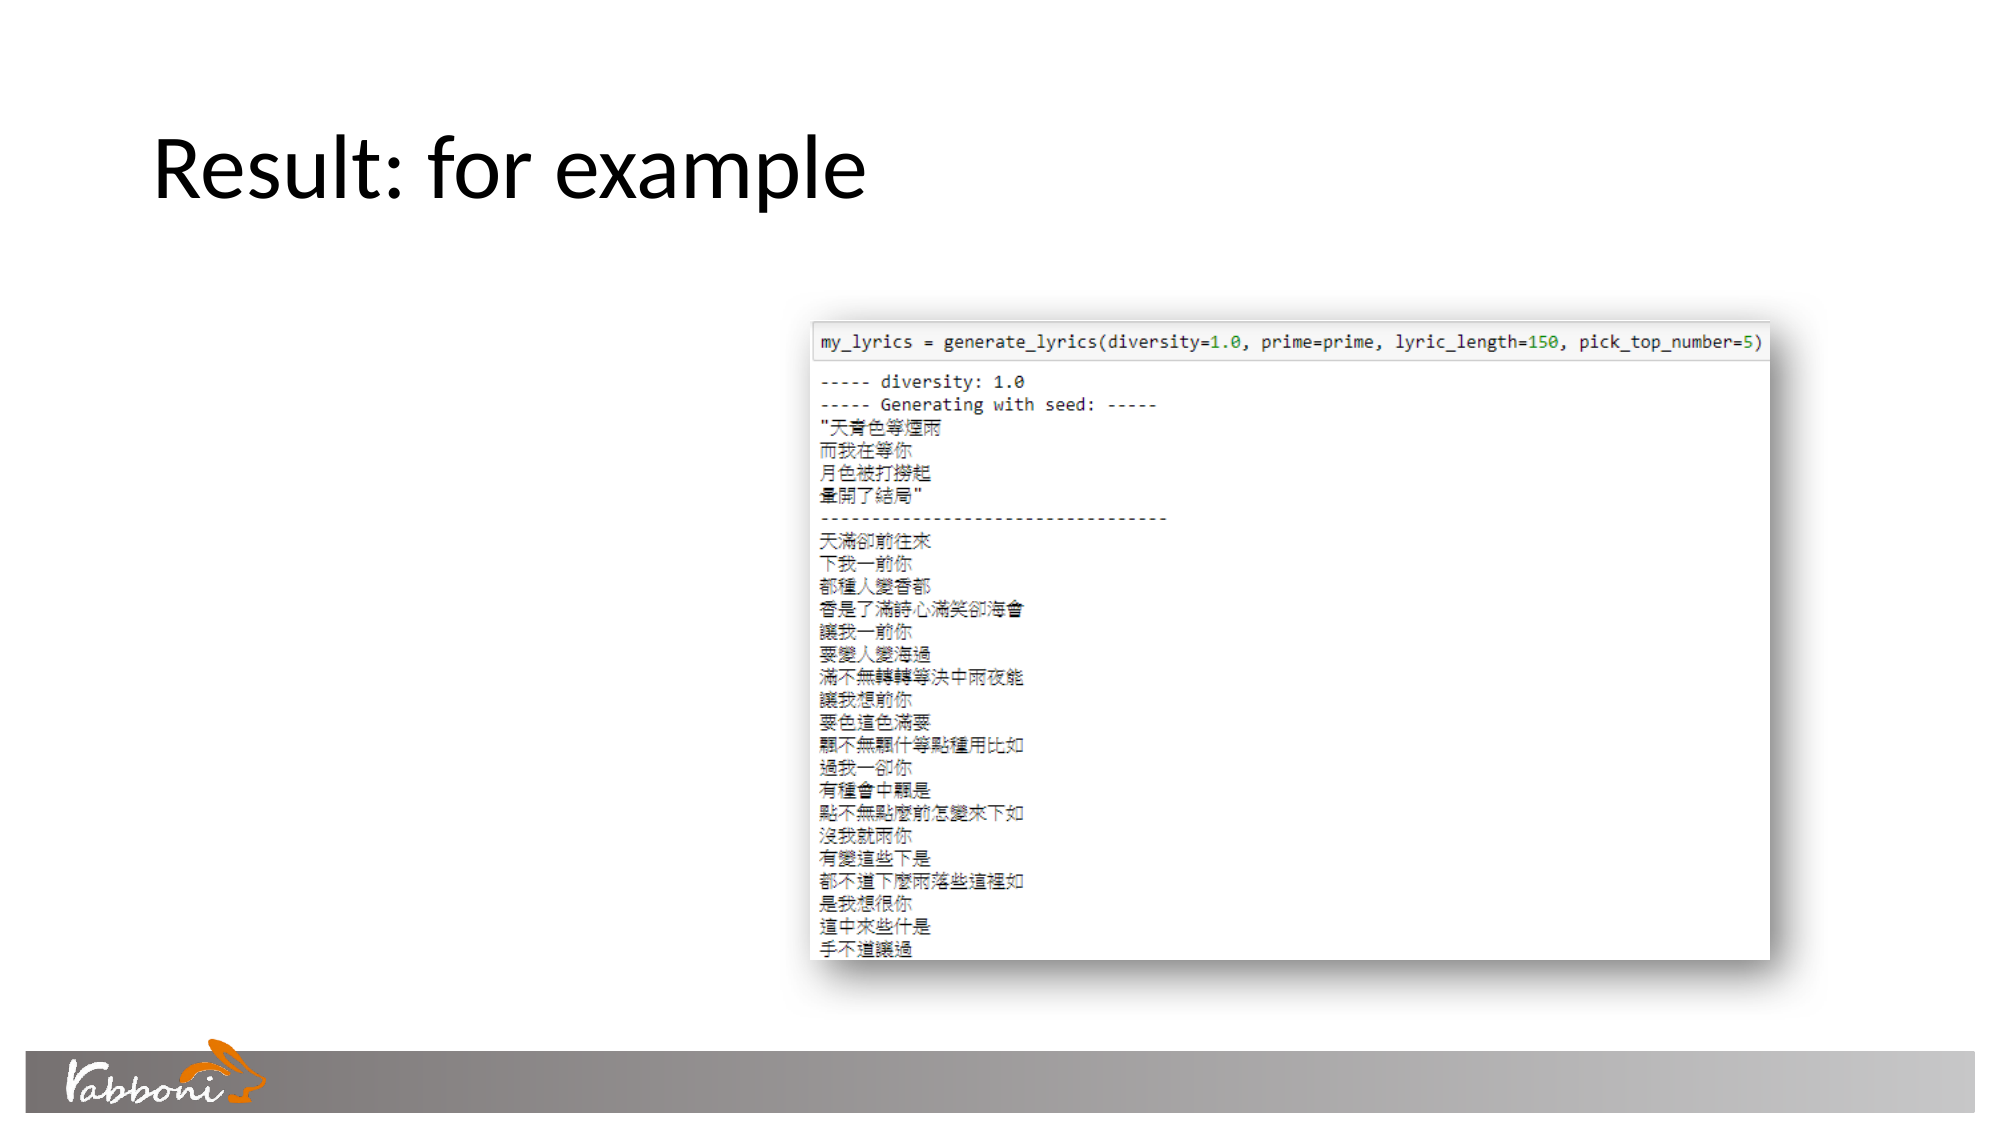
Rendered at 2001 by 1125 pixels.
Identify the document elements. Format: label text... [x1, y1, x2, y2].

picture [810, 320, 1770, 960]
picture [66, 1029, 268, 1112]
title Result: for example [137, 59, 1863, 278]
